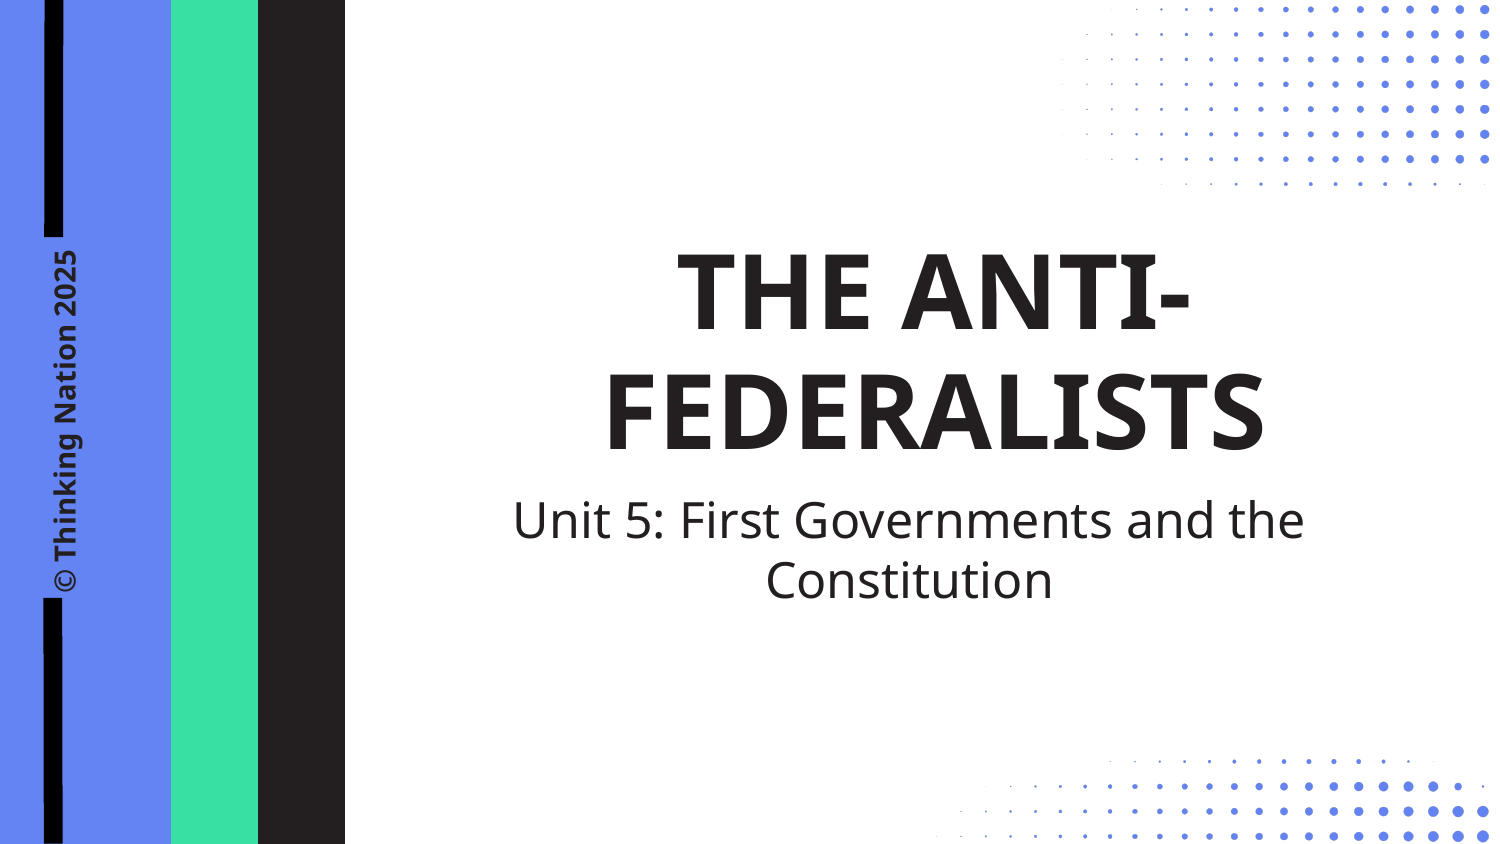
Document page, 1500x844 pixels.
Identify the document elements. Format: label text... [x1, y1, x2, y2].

text_box Unit 5: First Governments and the Constitution [392, 488, 1428, 609]
text_box [1037, 0, 1500, 186]
text_box THE ANTI-FEDERALISTS [356, 233, 1500, 474]
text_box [0, 0, 346, 844]
text_box [911, 759, 1500, 844]
